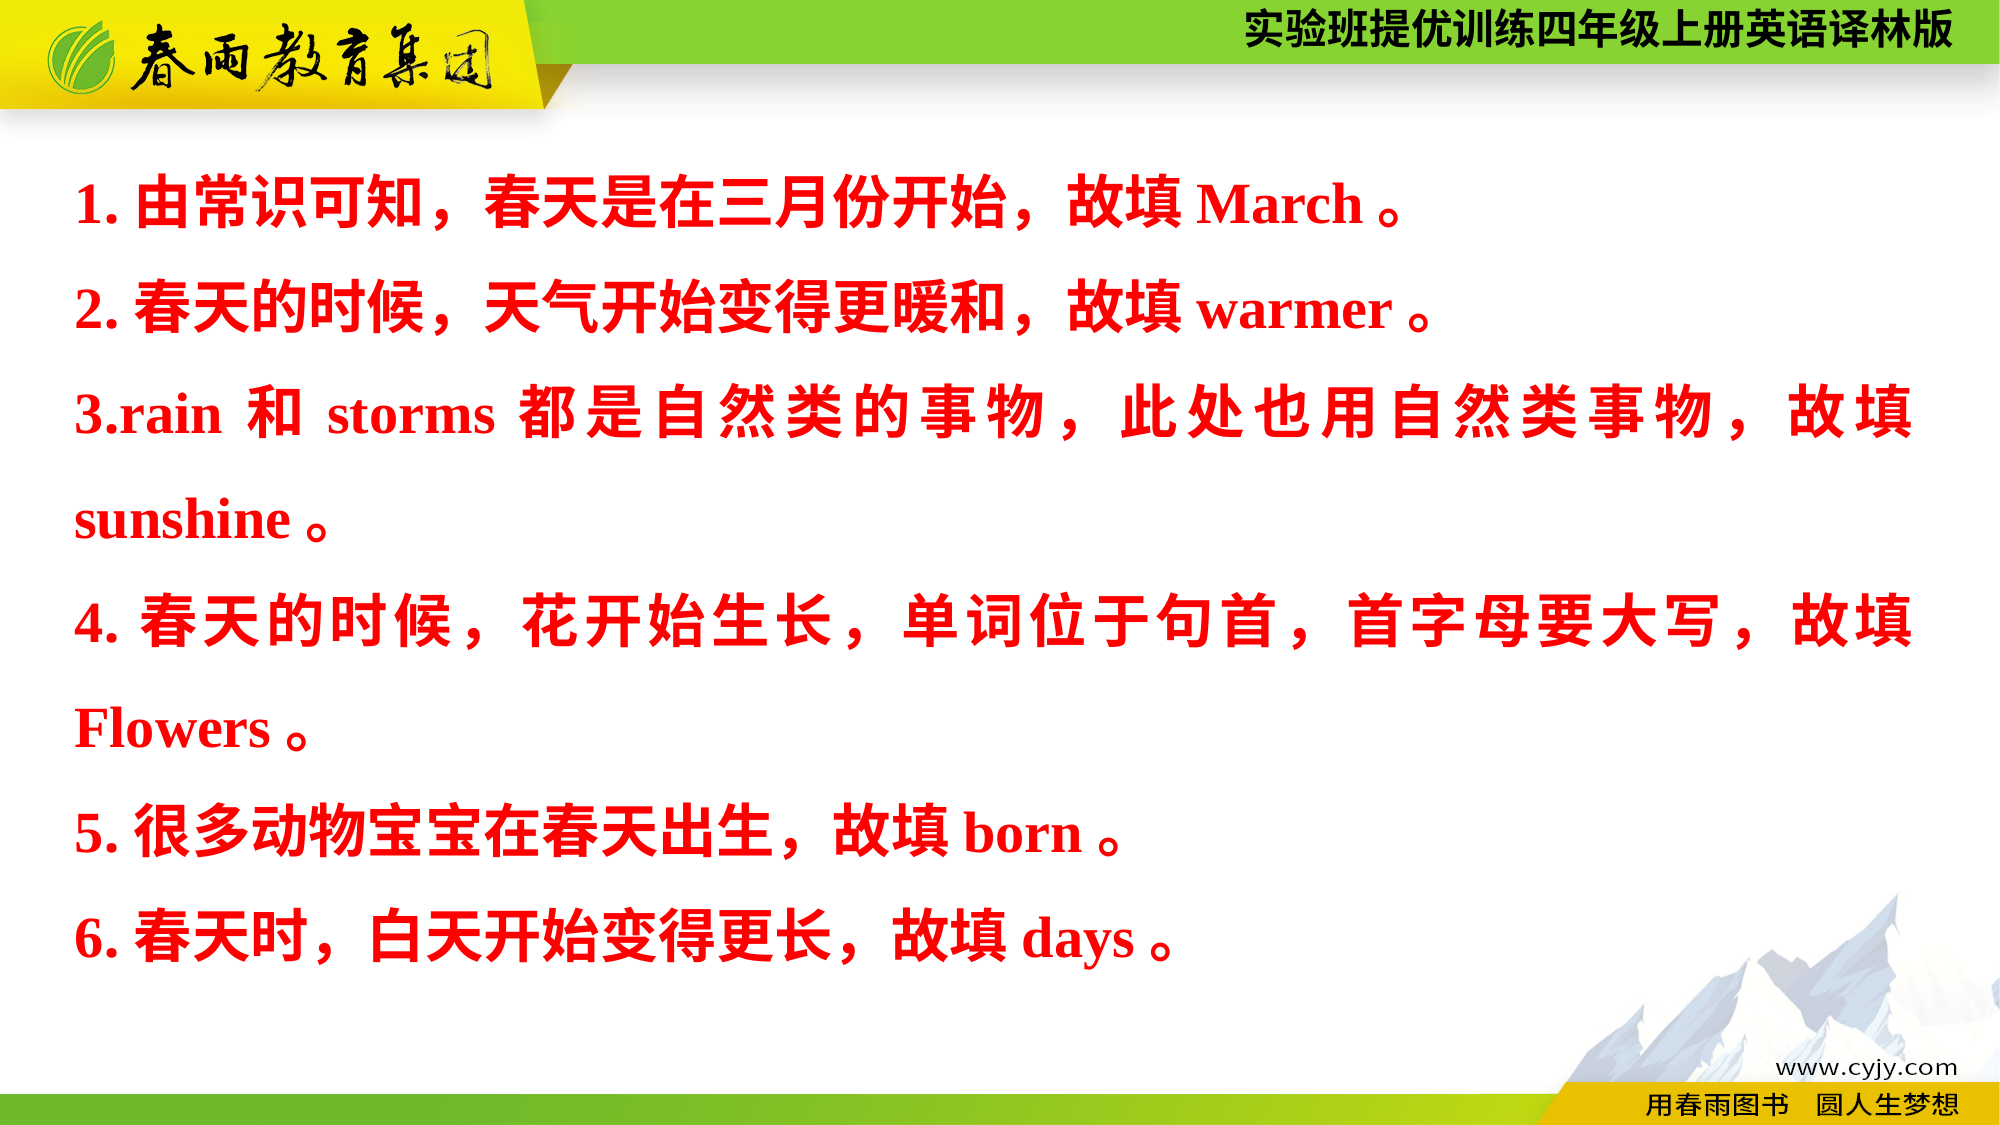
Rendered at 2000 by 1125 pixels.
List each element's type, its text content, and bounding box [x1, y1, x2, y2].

picture [0, 0, 2000, 1125]
list 1.由常识可知，春天是在三月份开始，故填March。 2.春天的时候，天气开始变得更暖和，故填warmer。 3.rain和storms都是自然类的事物，此处也用自然类事物，故填sunshine。 4.春天的时候，花开始生长，单词位于句首，首字母要大写，故填Flowers。 5.很多动物宝宝在春天出生，故填born。 6.春天时，白天开始变得更长，故填days。 [59, 122, 1944, 973]
